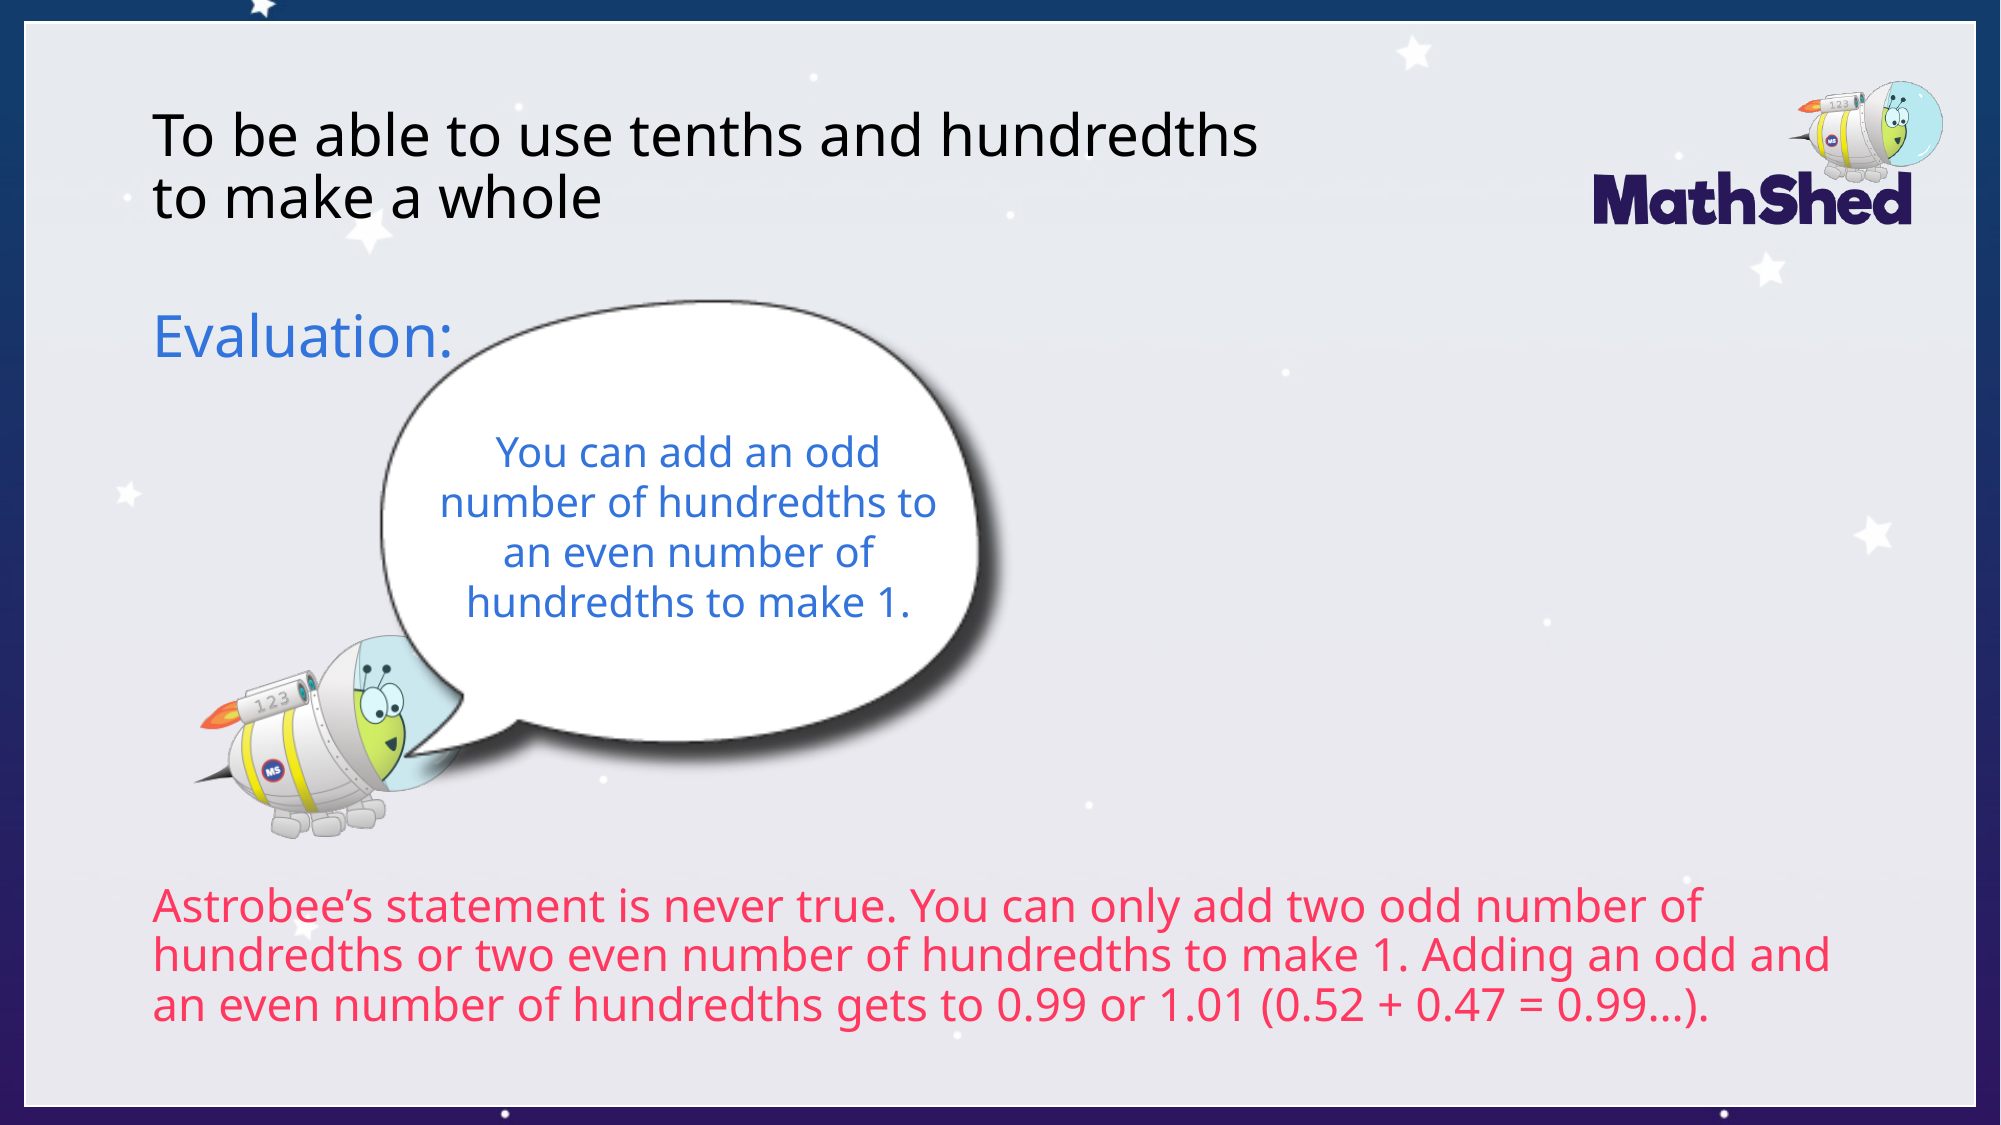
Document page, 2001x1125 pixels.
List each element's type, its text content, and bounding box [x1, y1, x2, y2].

list Evaluation: Astrobee’s statement is never true. You can only add two odd number of hundredths or two even number of hundredths to make 1. Adding an odd and an even number of hundredths gets to 0.99 or 1.01 (0.52 + 0.47 = 0.99…). [137, 299, 1863, 1066]
title To be able to use tenths and hundredths to make a whole [137, 59, 1578, 278]
picture [0, 0, 2001, 1125]
